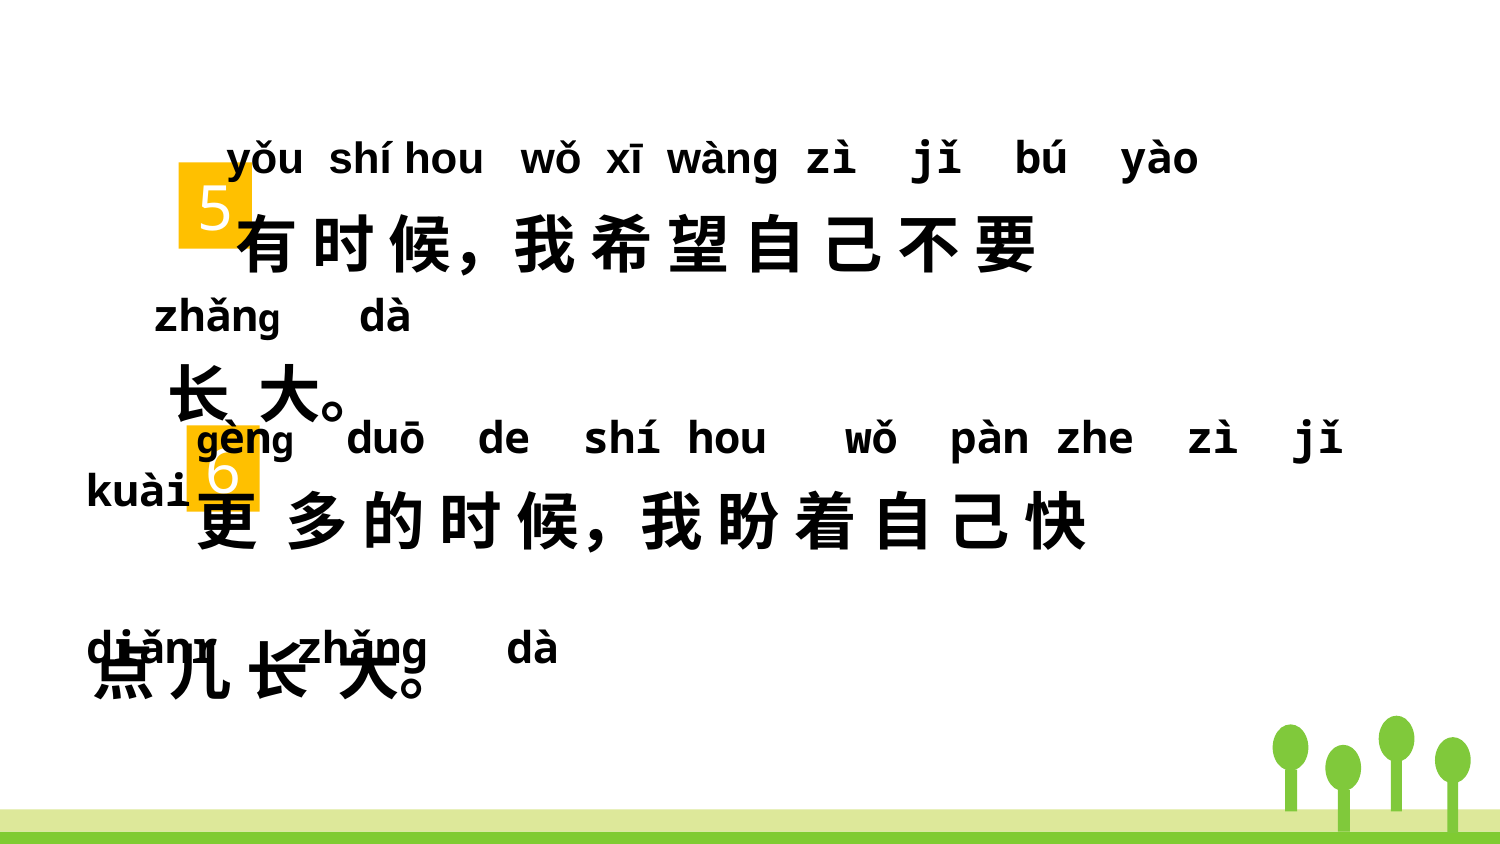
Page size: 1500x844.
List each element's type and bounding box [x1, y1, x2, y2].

text_box [0, 715, 1500, 844]
text_box [138, 122, 1500, 398]
text_box [71, 399, 1500, 676]
